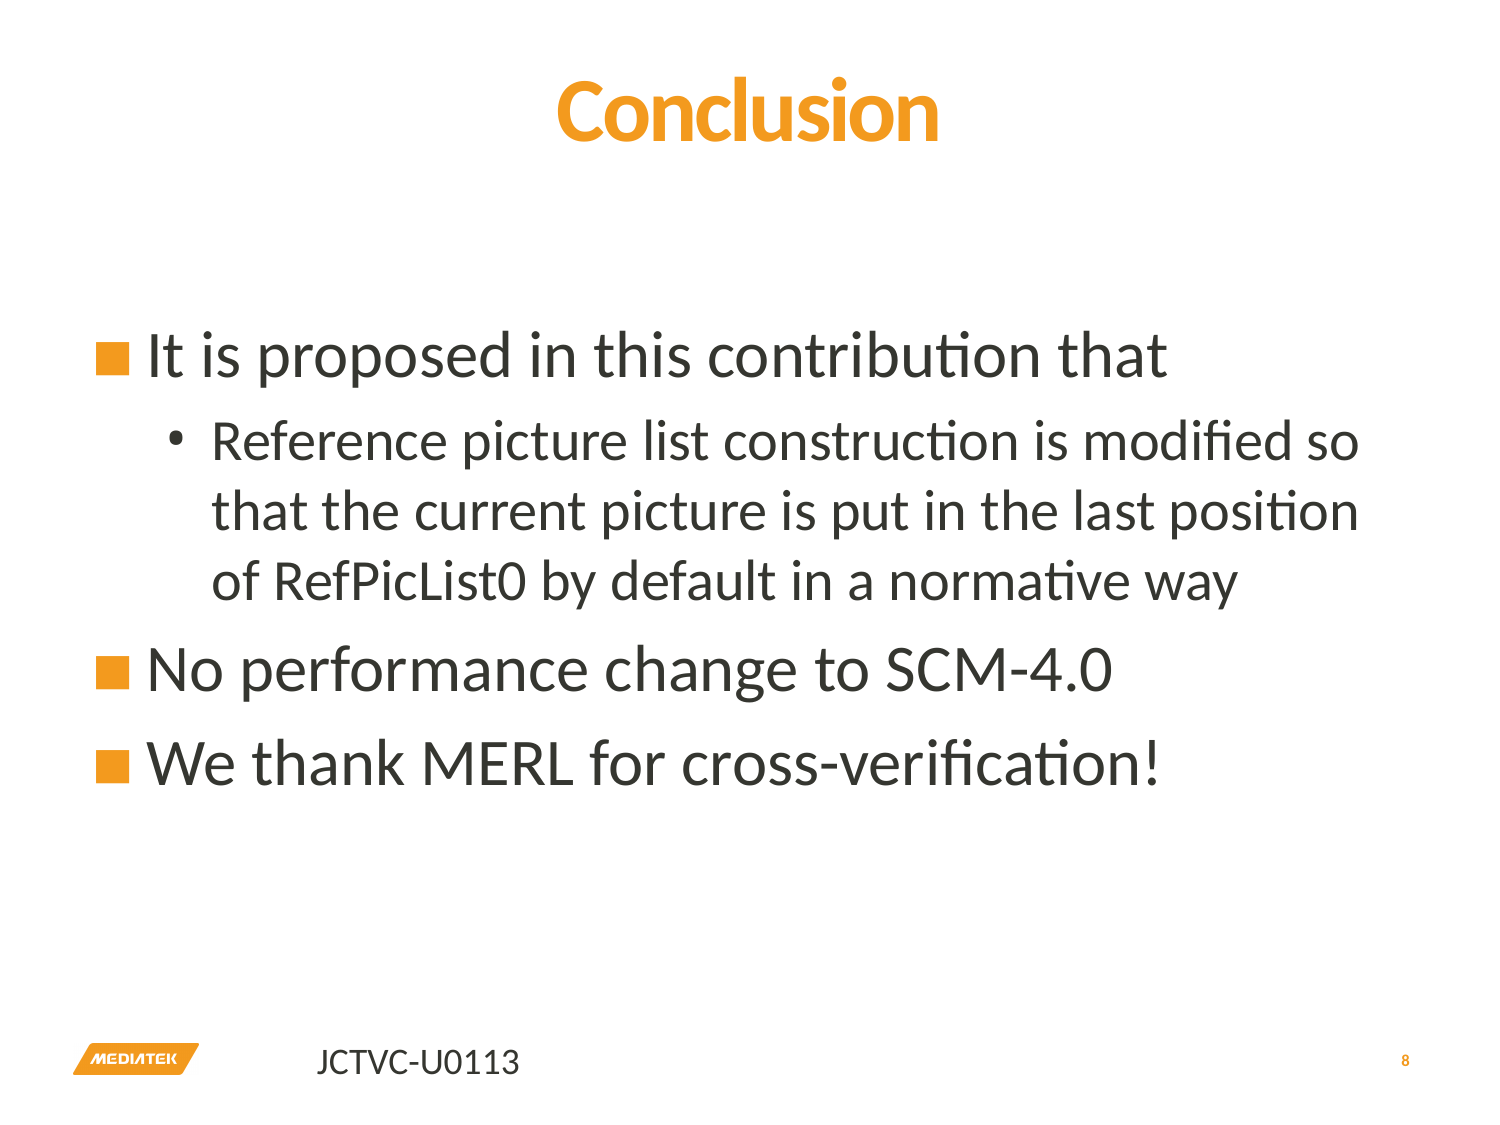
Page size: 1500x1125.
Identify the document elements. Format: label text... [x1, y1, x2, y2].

slide_number 8 [1251, 1029, 1425, 1090]
title Conclusion [75, 70, 1425, 257]
list It is proposed in this contribution that Reference picture list construction is modified so that the current picture is put in the last position of RefPicList0 by default in a normative way No performance change to SCM-4.0 We thank MERL for cross-verification! [75, 302, 1425, 1014]
picture [73, 1043, 199, 1075]
